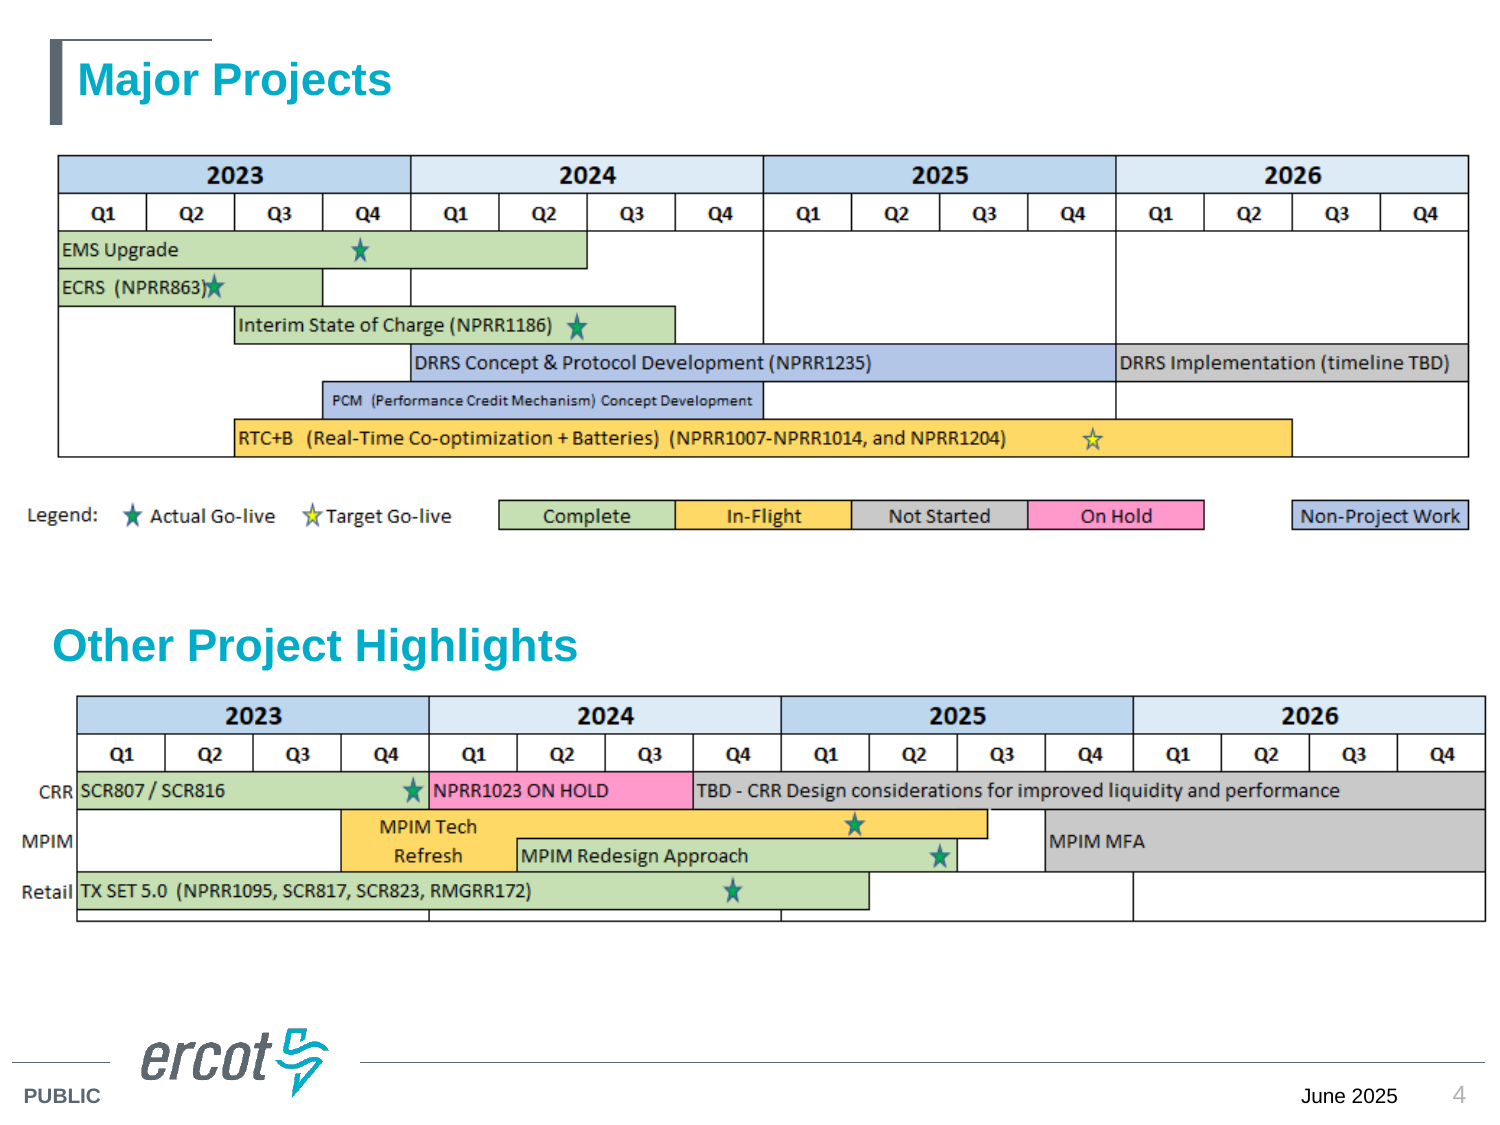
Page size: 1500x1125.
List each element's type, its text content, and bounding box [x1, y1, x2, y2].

title Major Projects [62, 42, 788, 114]
picture [13, 687, 1495, 928]
picture [13, 145, 1481, 539]
text_box Other Project Highlights [37, 607, 763, 680]
picture [137, 1024, 332, 1100]
slide_number 4 [1437, 1076, 1475, 1112]
